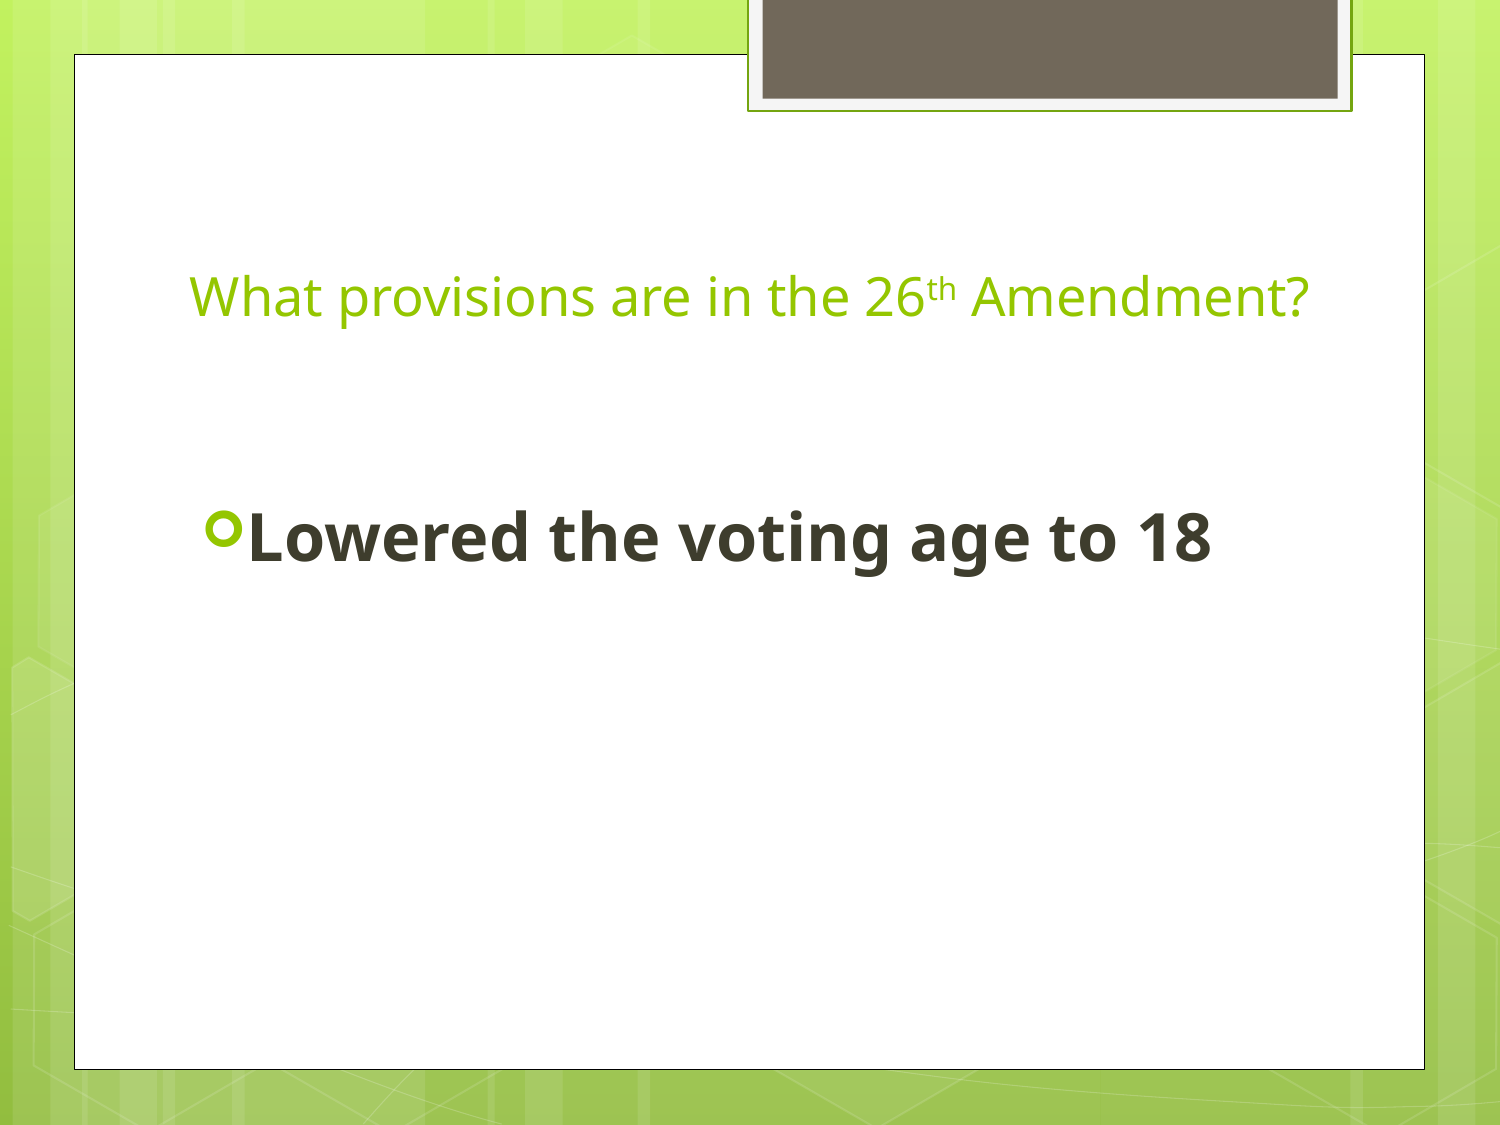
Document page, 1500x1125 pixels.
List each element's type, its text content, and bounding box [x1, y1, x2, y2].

list Lowered the voting age to 18 [174, 487, 1287, 825]
title What provisions are in the 26th Amendment? [174, 212, 1328, 400]
